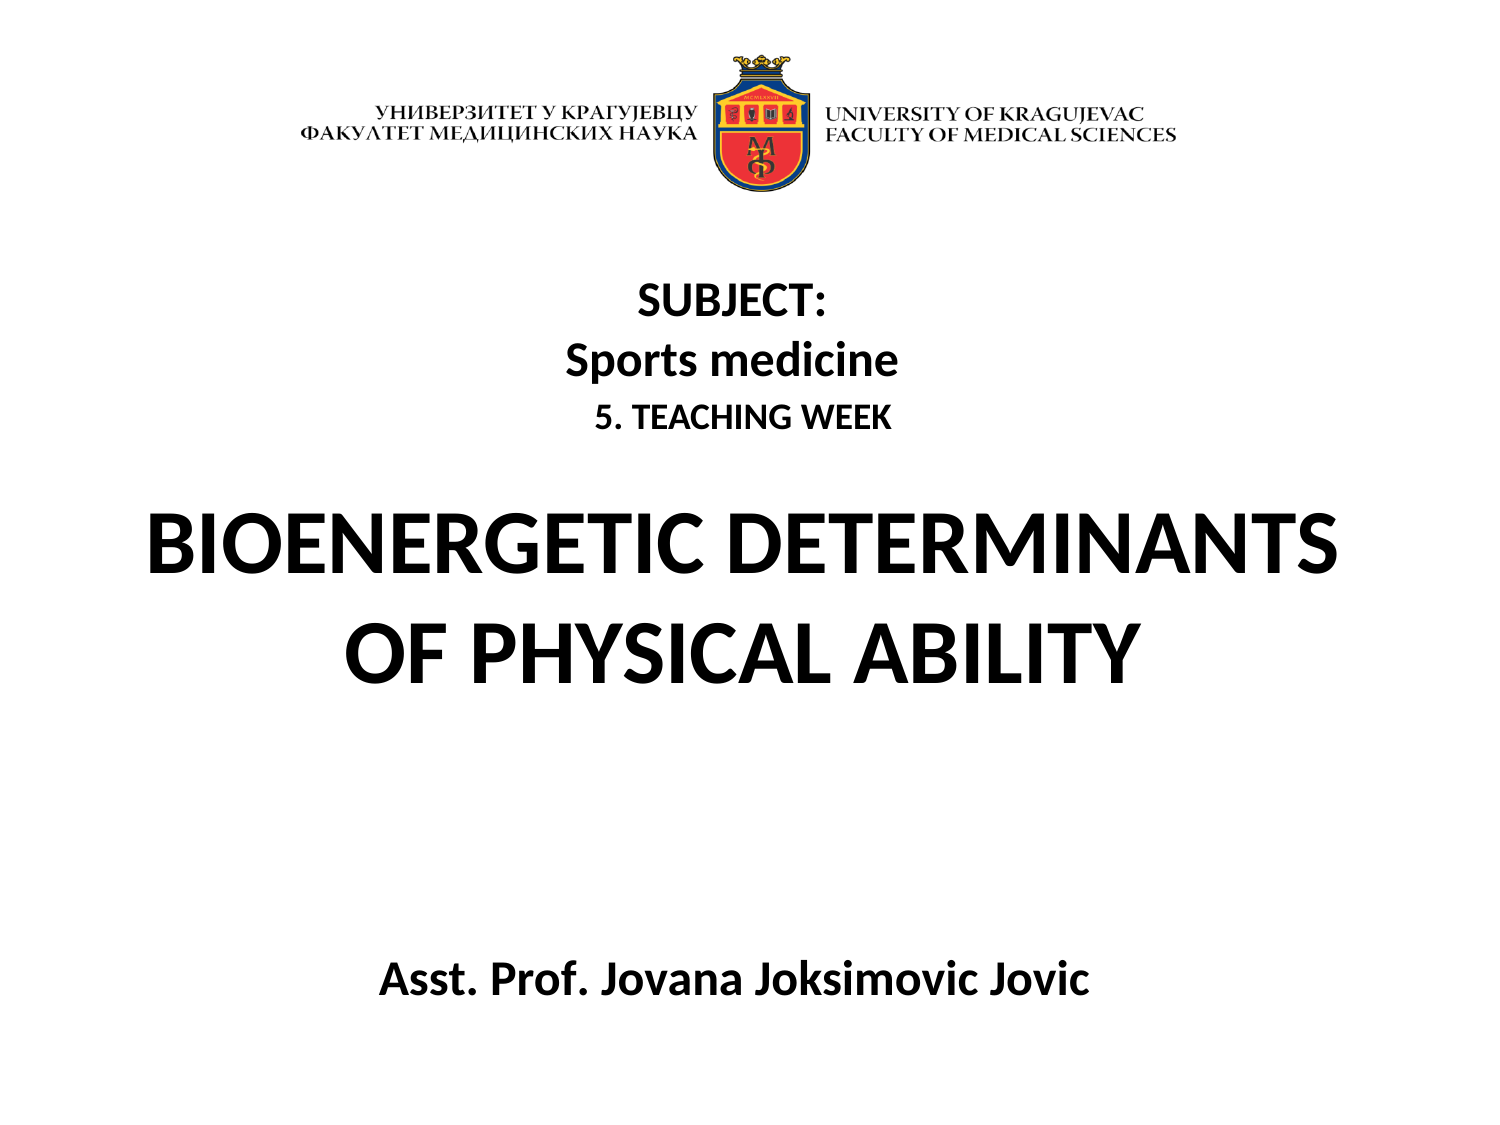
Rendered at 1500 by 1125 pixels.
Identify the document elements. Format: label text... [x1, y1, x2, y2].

text_box 5. TEACHING WEEK BIOENERGETIC DETERMINANTS OF PHYSICAL ABILITY [74, 262, 1412, 962]
picture [300, 54, 1176, 193]
text_box SUBJECT: Sports medicine [348, 259, 1117, 395]
text_box Asst. Prof. Jovana Joksimovic Jovic [363, 937, 1105, 1013]
